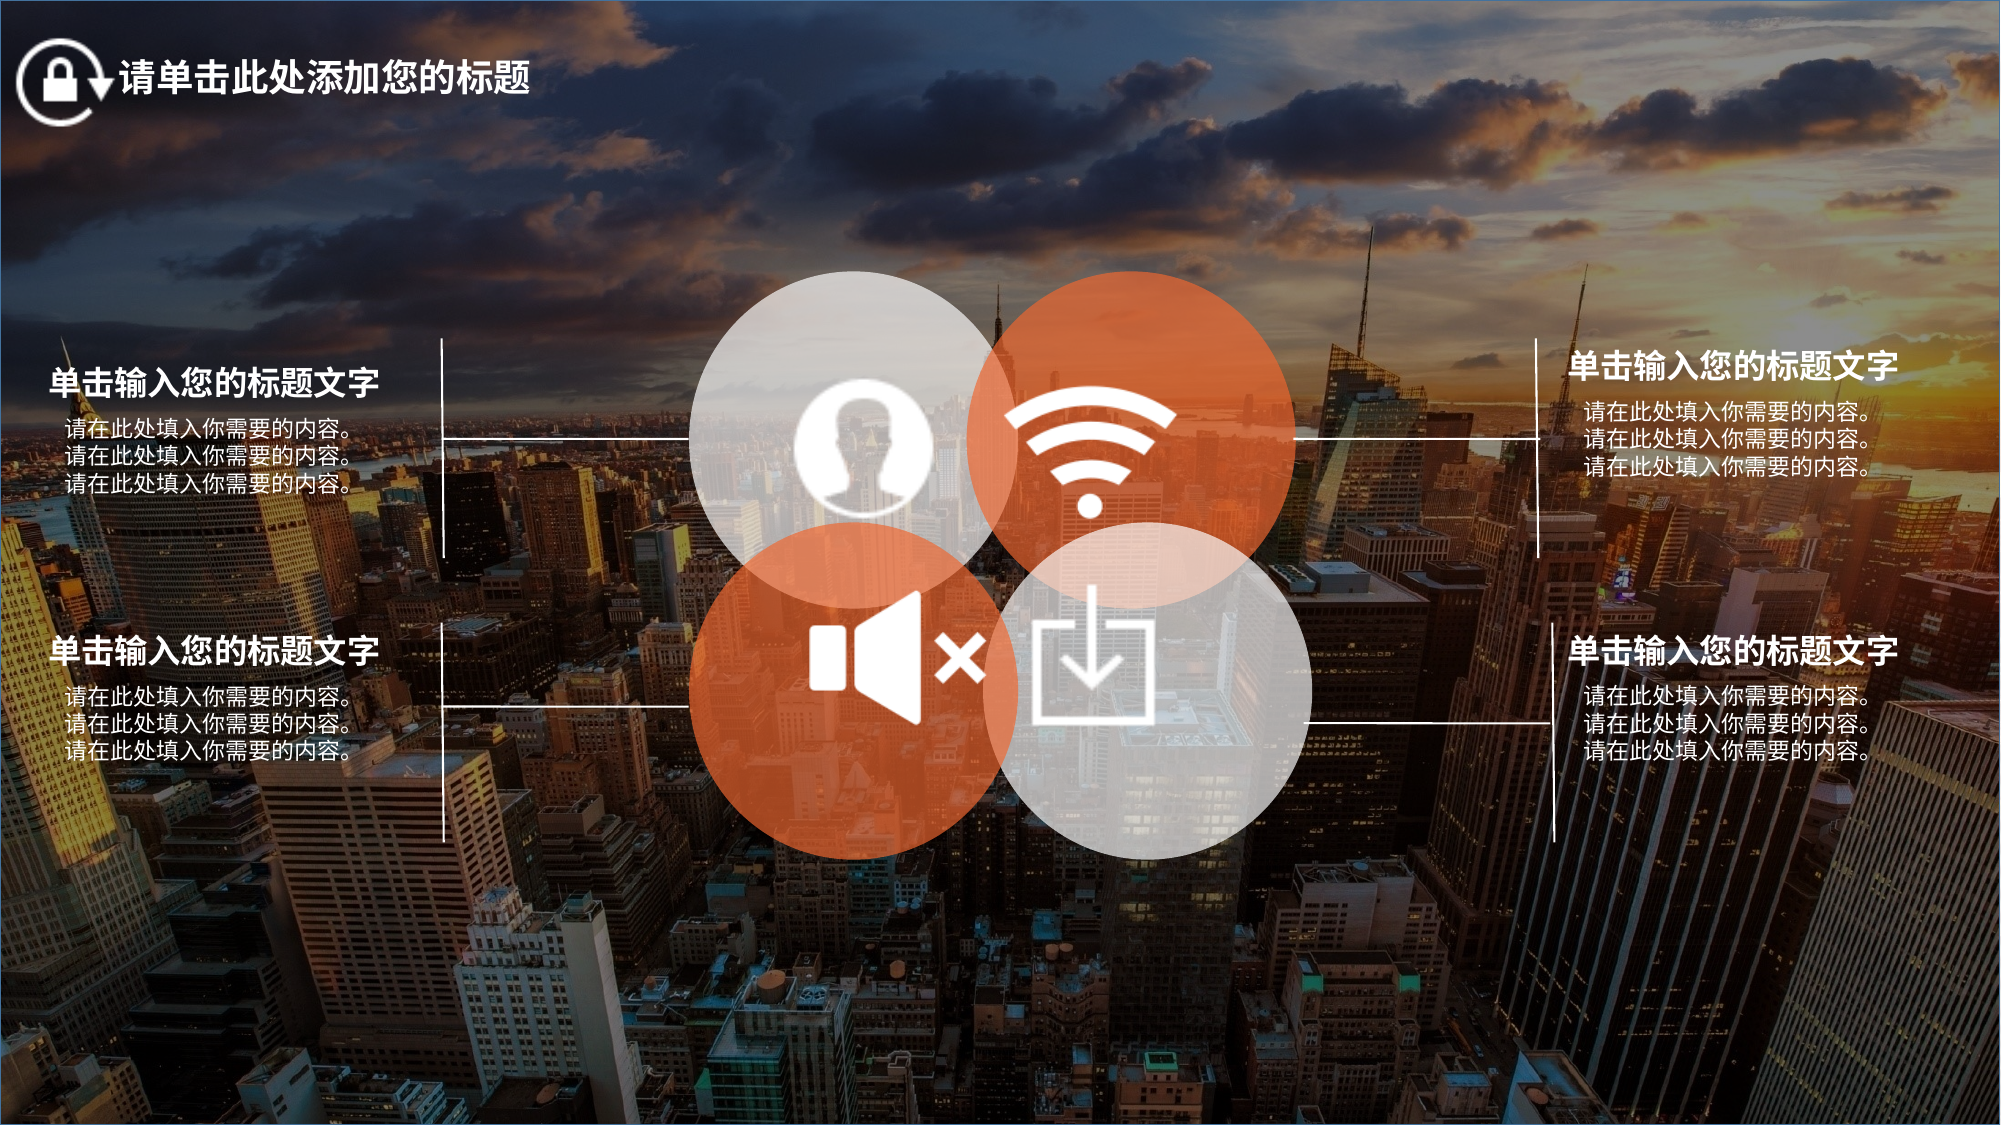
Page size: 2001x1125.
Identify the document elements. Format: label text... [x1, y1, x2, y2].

text_box [687, 647, 994, 861]
picture [667, 252, 1226, 782]
text_box 单击输入您的标题文字 [33, 354, 445, 410]
text_box [1189, 526, 1208, 533]
text_box 单击输入您的标题文字 [33, 622, 445, 678]
text_box [1062, 270, 1297, 558]
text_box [1552, 622, 1964, 801]
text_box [0, 0, 615, 173]
text_box [1007, 541, 1314, 861]
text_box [1552, 338, 1964, 517]
text_box [0, 0, 2000, 1125]
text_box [1427, 446, 1552, 450]
text_box 请在此处填入你需要的内容。请在此处填入你需要的内容。请在此处填入你需要的内容。 [49, 406, 382, 532]
text_box 请在此处填入你需要的内容。请在此处填入你需要的内容。请在此处填入你需要的内容。 [49, 674, 395, 800]
